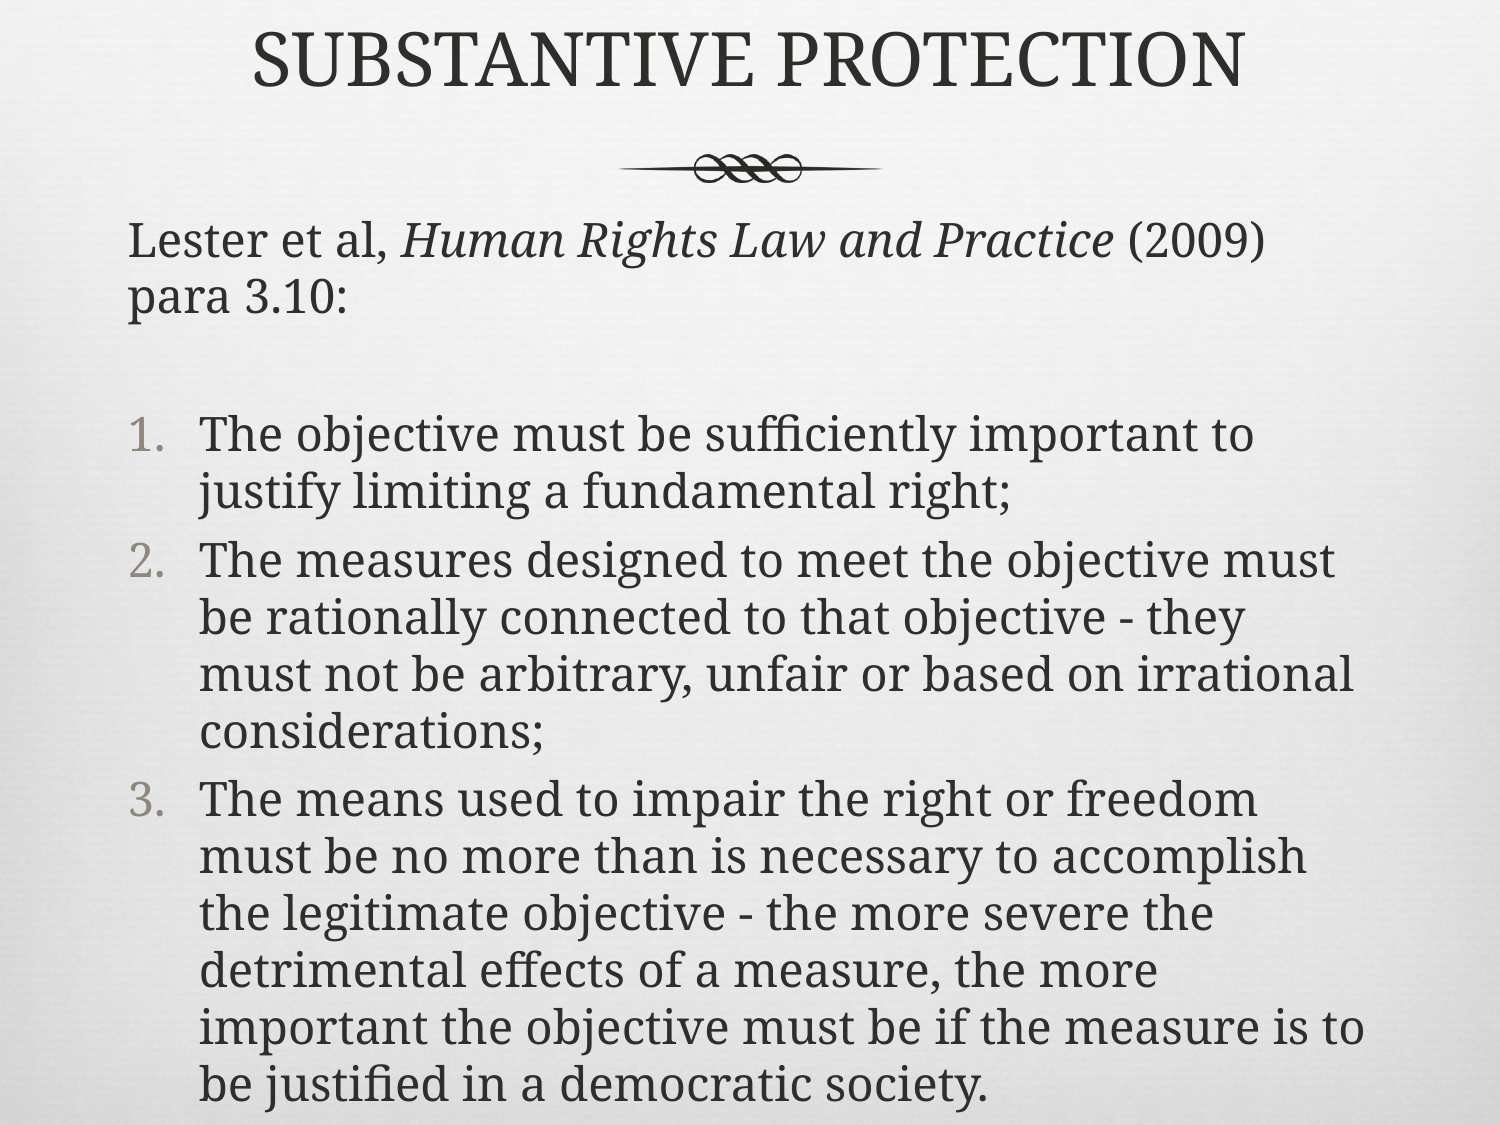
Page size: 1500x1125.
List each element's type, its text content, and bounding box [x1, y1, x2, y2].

title Substantive Protection [112, 0, 1388, 145]
list Lester et al, Human Rights Law and Practice (2009) para 3.10: The objective must be sufficiently important to justify limiting a fundamental right; The measures designed to meet the objective must be rationally connected to that objective - they must not be arbitrary, unfair or based on irrational considerations; The means used to impair the right or freedom must be no more than is necessary to accomplish the legitimate objective - the more severe the detrimental effects of a measure, the more important the objective must be if the measure is to be justified in a democratic society. [112, 202, 1388, 1125]
picture [615, 154, 885, 183]
